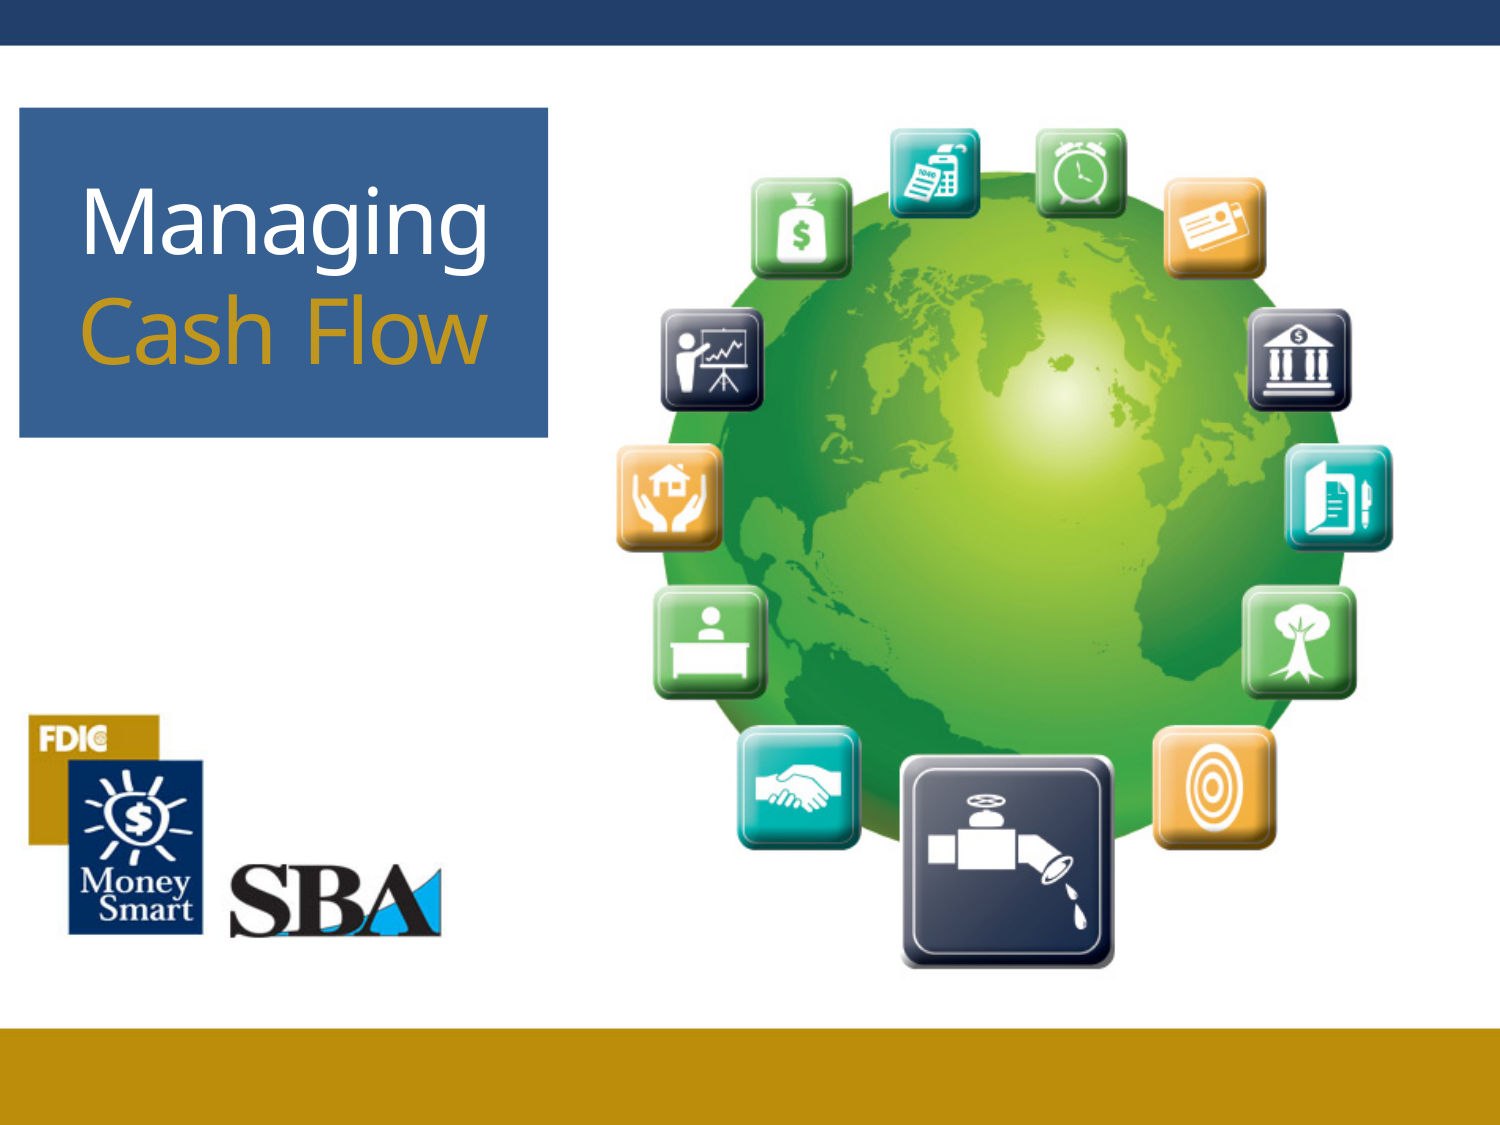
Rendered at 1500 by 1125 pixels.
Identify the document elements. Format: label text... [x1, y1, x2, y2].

picture [0, 0, 1500, 1125]
text_box Managing Cash Flow [19, 107, 549, 438]
